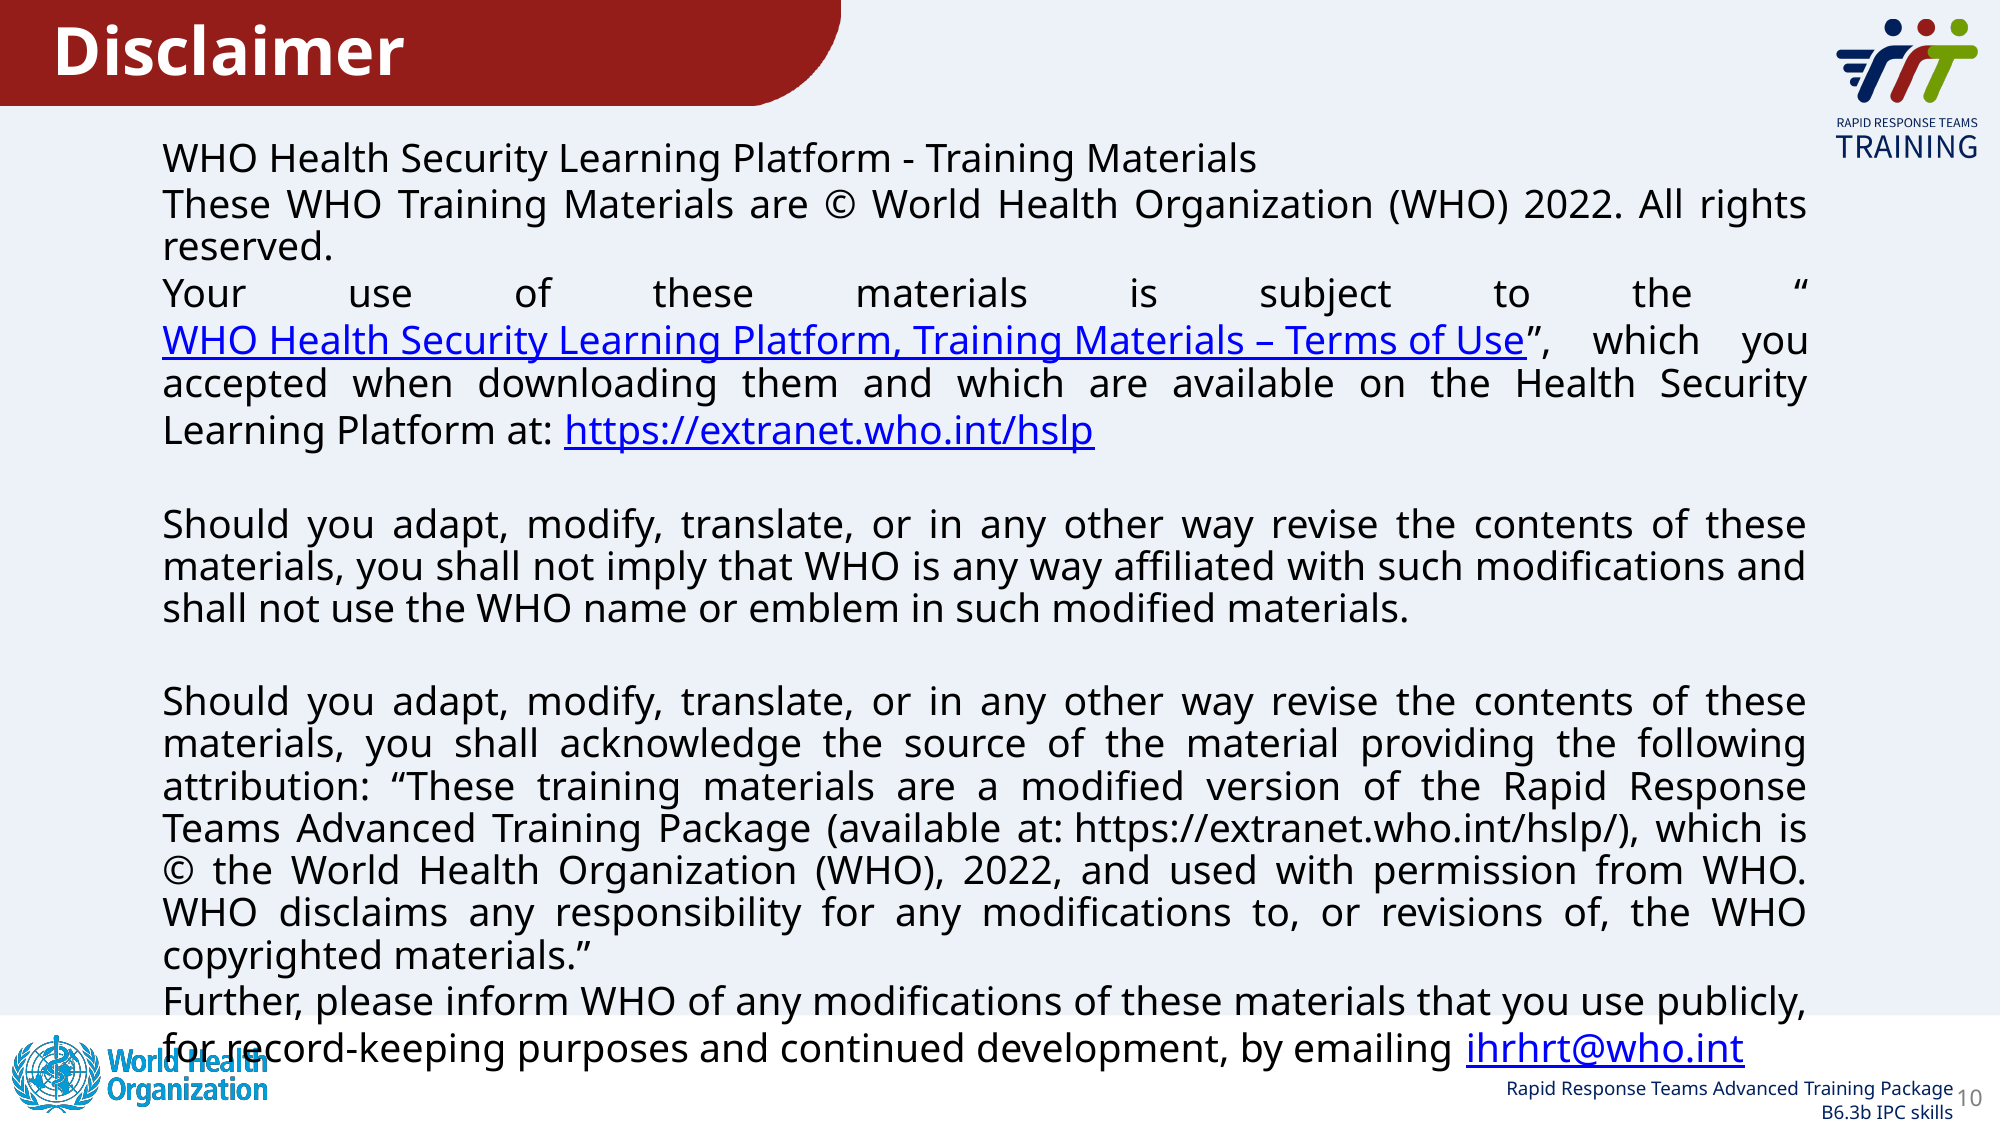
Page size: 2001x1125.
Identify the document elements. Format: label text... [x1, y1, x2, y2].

picture [22, 1062, 26, 1077]
picture [1835, 19, 1978, 167]
picture [40, 1062, 47, 1070]
picture [71, 1053, 90, 1091]
picture [30, 1083, 37, 1091]
list WHO Health Security Learning Platform - Training Materials These WHO Training Materials are © World Health Organization (WHO) 2022. All rights reserved. Your use of these materials is subject to the “WHO Health Security Learning Platform, Training Materials – Terms of Use”, which you accepted when downloading them and which are available on the Health Security Learning Platform at: https://extranet.who.int/hslp Should you adapt, modify, translate, or in any other way revise the contents of these materials, you shall not imply that WHO is any way affiliated with such modifications and shall not use the WHO name or emblem in such modified materials. Should you adapt, modify, translate, or in any other way revise the contents of these materials, you shall acknowledge the source of the material providing the following attribution: “These training materials are a modified version of the Rapid Response Teams Advanced Training Package (available at: https://extranet.who.int/hslp/), which is © the World Health Organization (WHO), 2022, and used with permission from WHO. WHO disclaims any responsibility for any modifications to, or revisions of, the WHO copyrighted materials.” Further, please inform WHO of any modifications of these materials that you use publicly, for record-keeping purposes and continued development, by emailing ihrhrt@who.int [161, 137, 1811, 993]
picture [12, 1083, 48, 1113]
picture [34, 1054, 43, 1078]
picture [12, 1035, 54, 1068]
picture [24, 1054, 36, 1087]
picture [36, 1088, 78, 1105]
picture [46, 1056, 54, 1062]
picture [50, 1108, 62, 1113]
picture [59, 1035, 267, 1113]
picture [0, 0, 841, 106]
